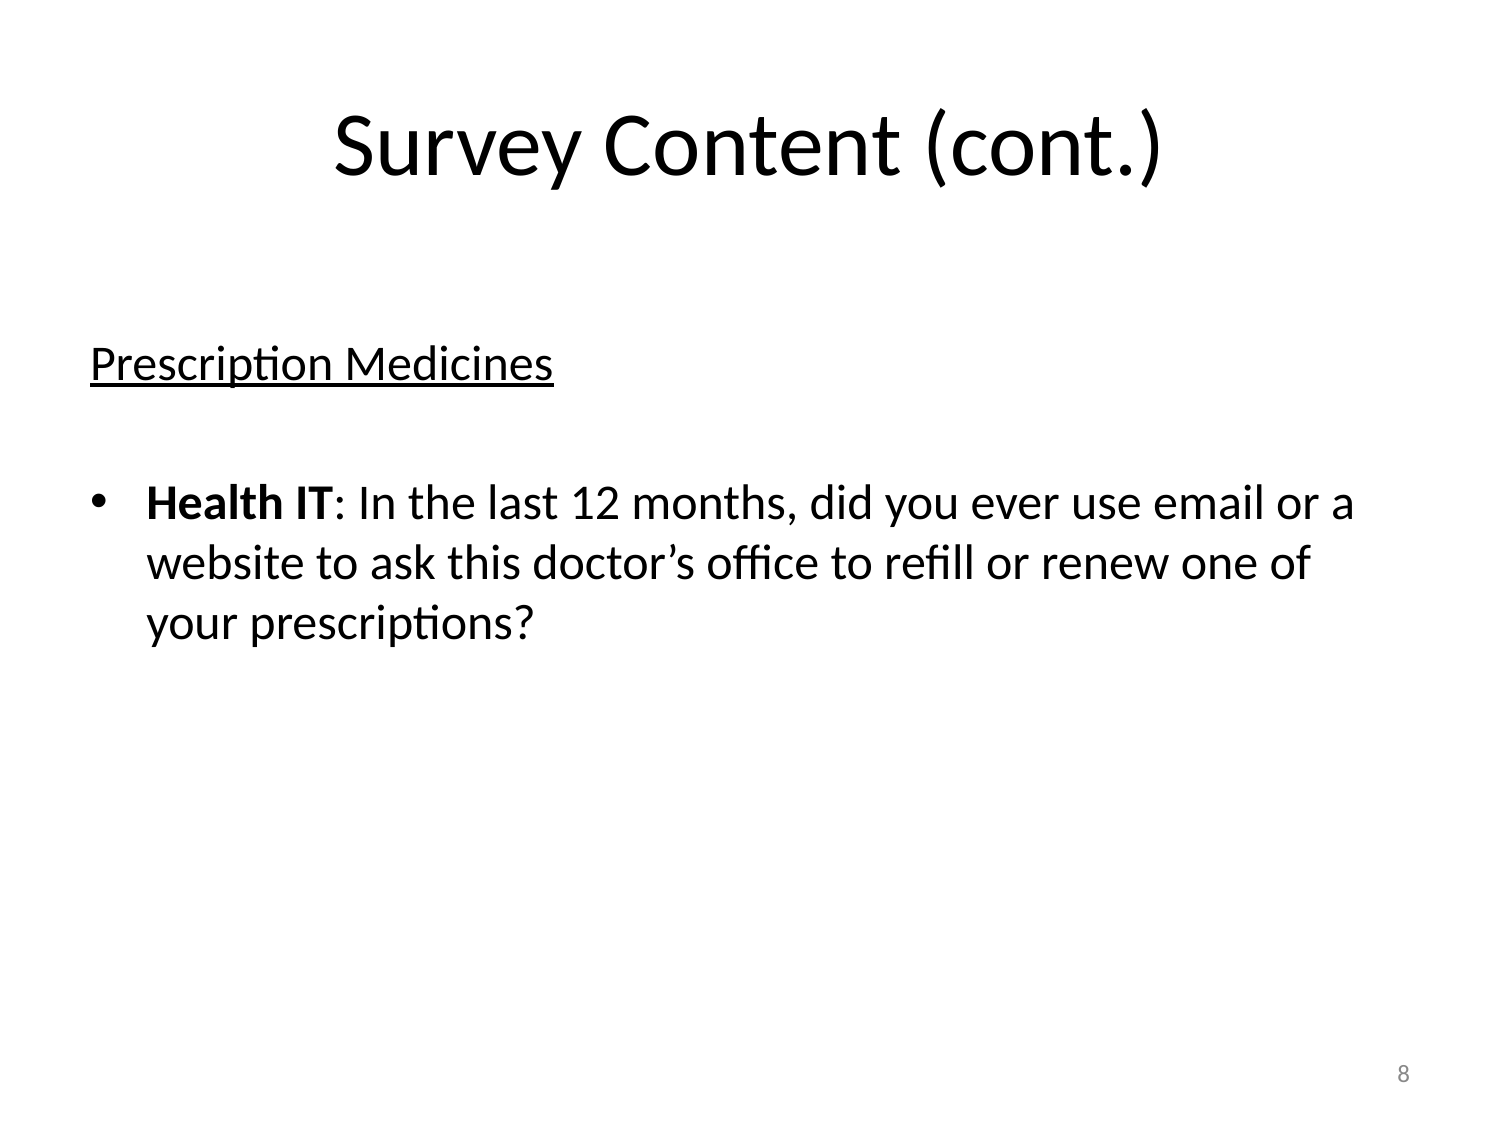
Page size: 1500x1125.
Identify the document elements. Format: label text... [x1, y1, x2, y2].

title Survey Content (cont.) [75, 45, 1425, 233]
list Prescription Medicines Health IT: In the last 12 months, did you ever use email or a website to ask this doctor’s office to refill or renew one of your prescriptions? [75, 262, 1425, 1005]
slide_number 8 [1074, 1042, 1425, 1103]
